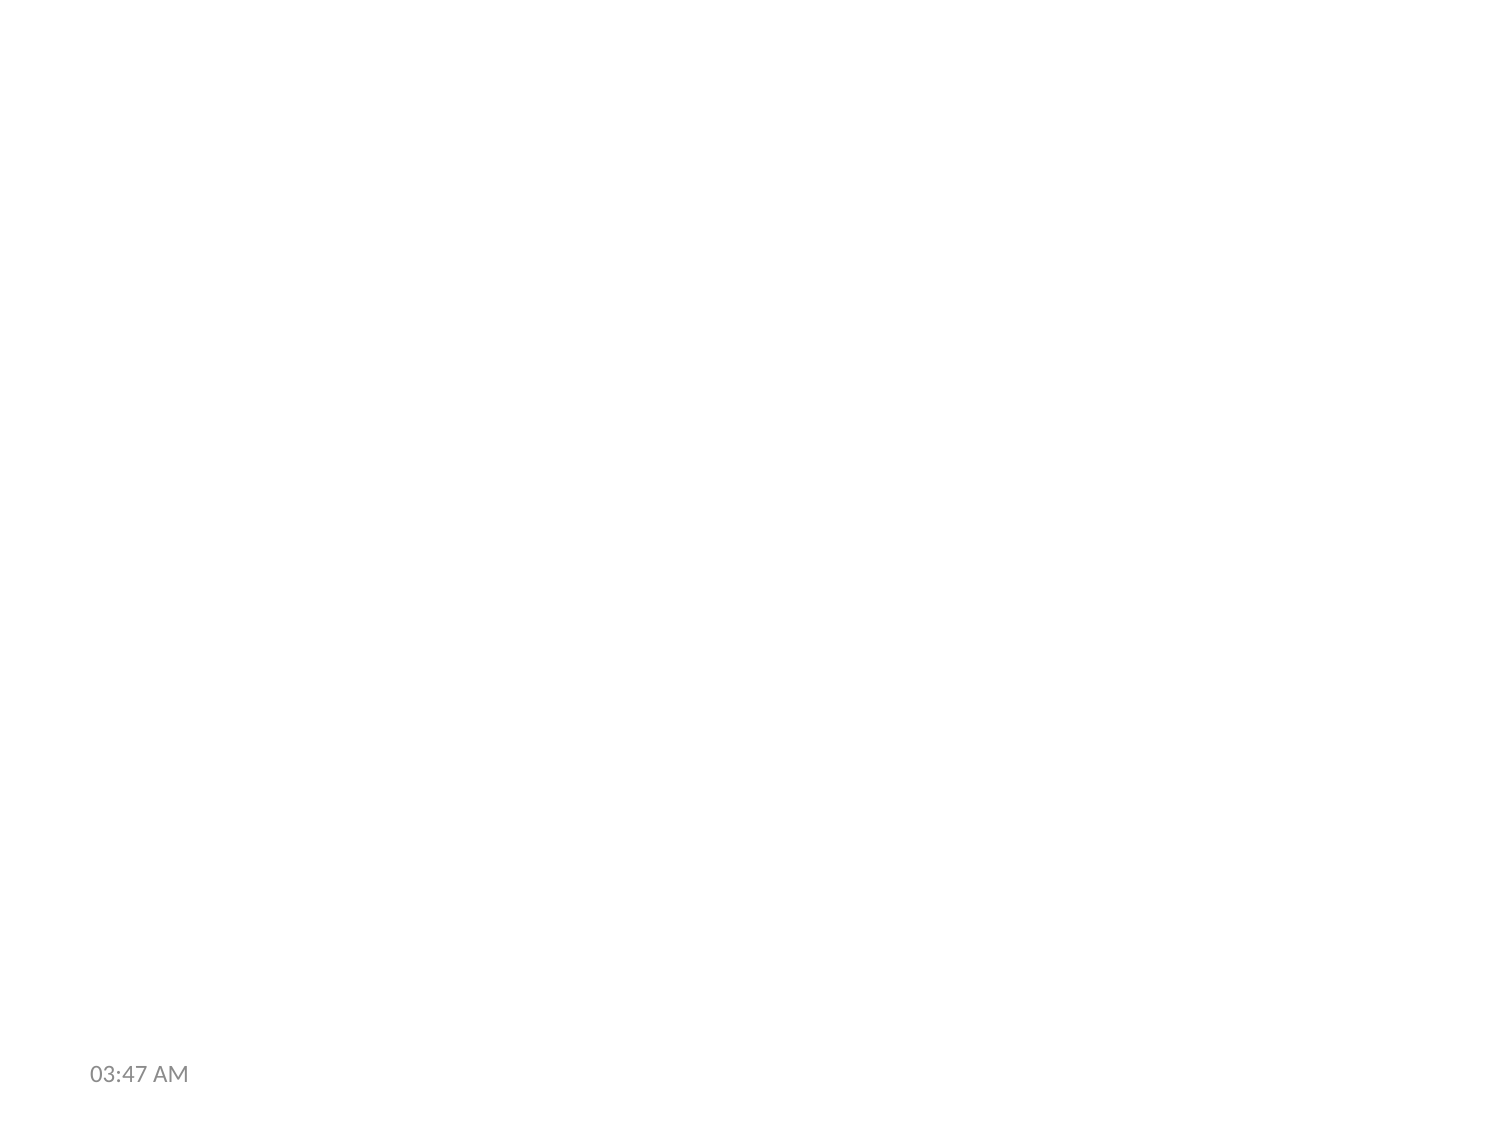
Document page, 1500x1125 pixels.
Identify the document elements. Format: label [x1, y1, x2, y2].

slide_number [75, 1042, 425, 1103]
